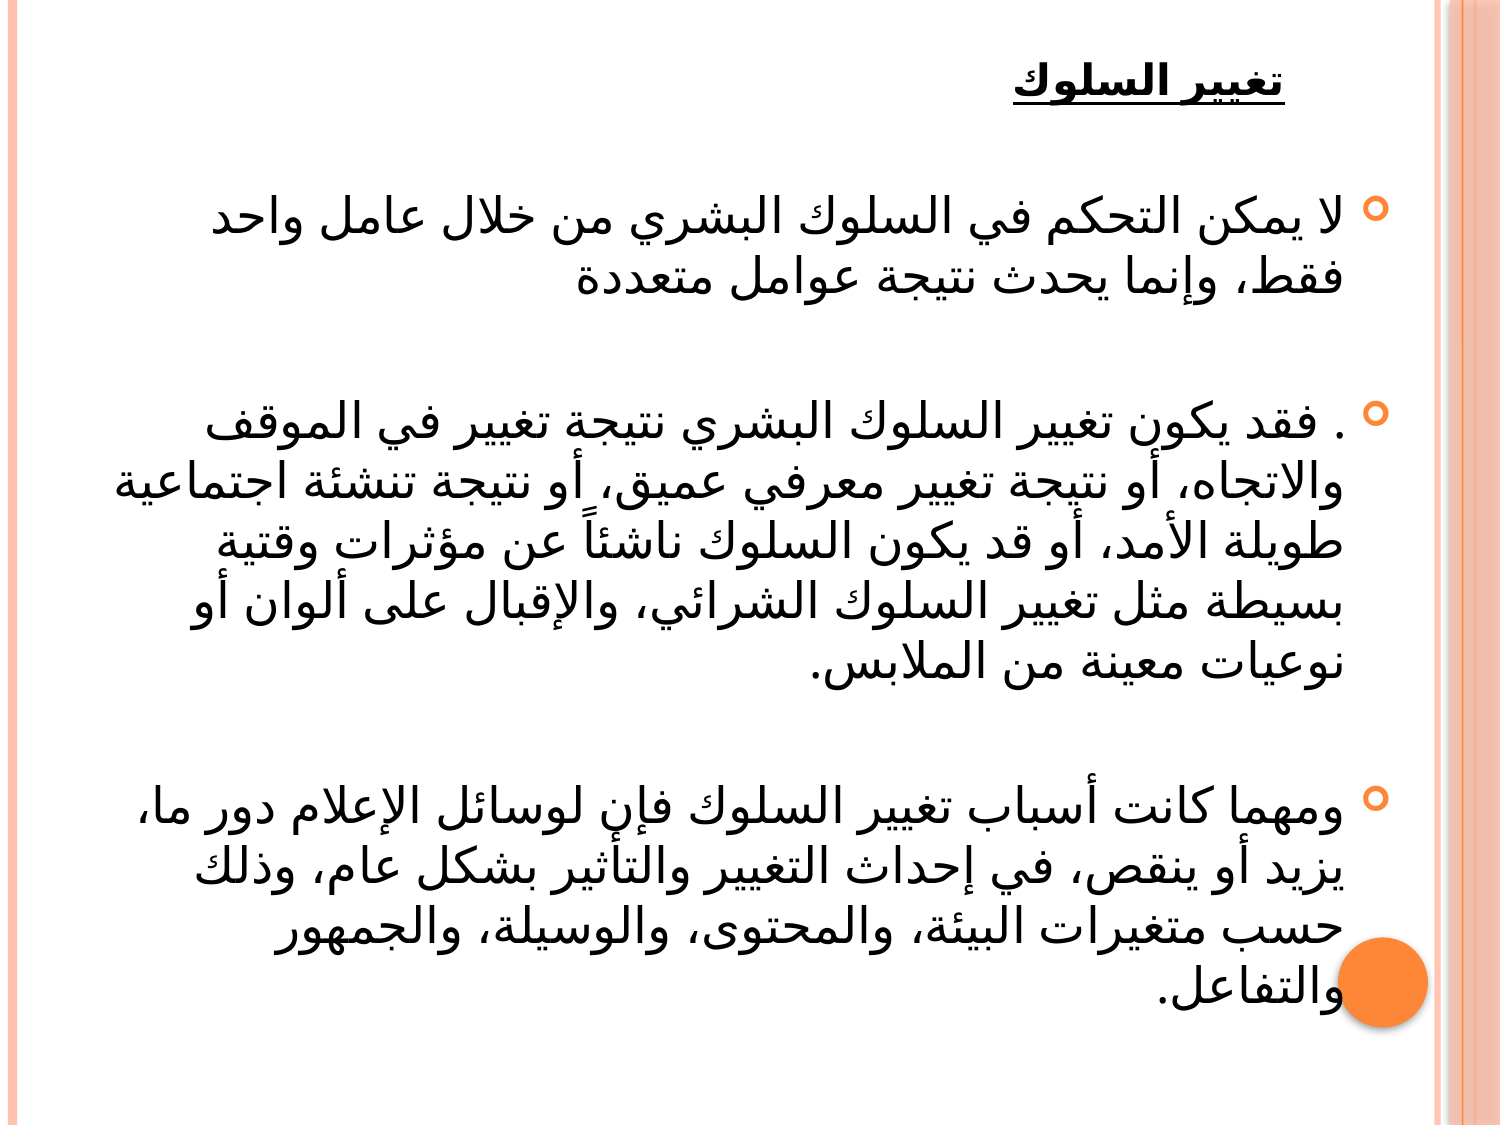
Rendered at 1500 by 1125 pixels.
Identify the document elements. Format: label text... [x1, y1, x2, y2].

list لا يمكن التحكم في السلوك البشري من خلال عامل واحد فقط، وإنما يحدث نتيجة عوامل متعددة . فقد يكون تغيير السلوك البشري نتيجة تغيير في الموقف والاتجاه، أو نتيجة تغيير معرفي عميق، أو نتيجة تنشئة اجتماعية طويلة الأمد، أو قد يكون السلوك ناشئاً عن مؤثرات وقتية بسيطة مثل تغيير السلوك الشرائي، والإقبال على ألوان أو نوعيات معينة من الملابس. ومهما كانت أسباب تغيير السلوك فإن لوسائل الإعلام دور ما، يزيد أو ينقص، في إحداث التغيير والتأثير بشكل عام، وذلك حسب متغيرات البيئة، والمحتوى، والوسيلة، والجمهور والتفاعل. [75, 175, 1407, 1062]
title تغيير السلوك [75, 45, 1300, 164]
